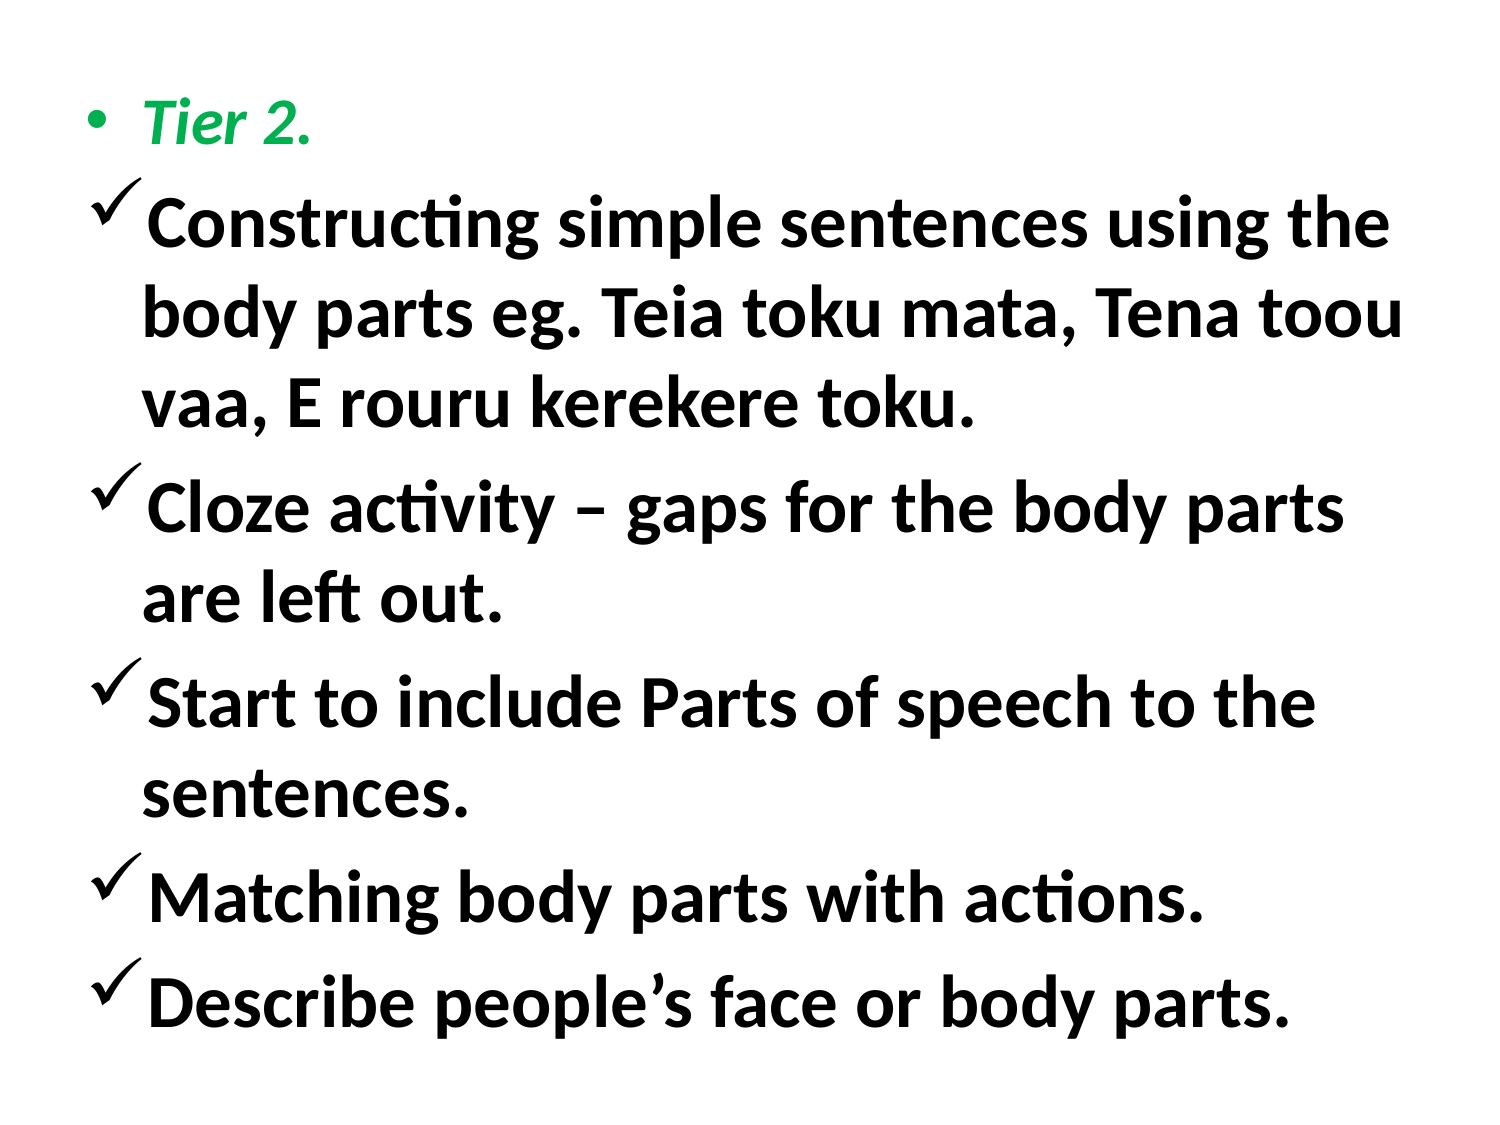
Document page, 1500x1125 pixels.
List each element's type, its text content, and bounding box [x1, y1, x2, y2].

list Tier 2. Constructing simple sentences using the body parts eg. Teia toku mata, Tena toou vaa, E rouru kerekere toku. Cloze activity – gaps for the body parts are left out. Start to include Parts of speech to the sentences. Matching body parts with actions. Describe people’s face or body parts. [70, 70, 1425, 1055]
